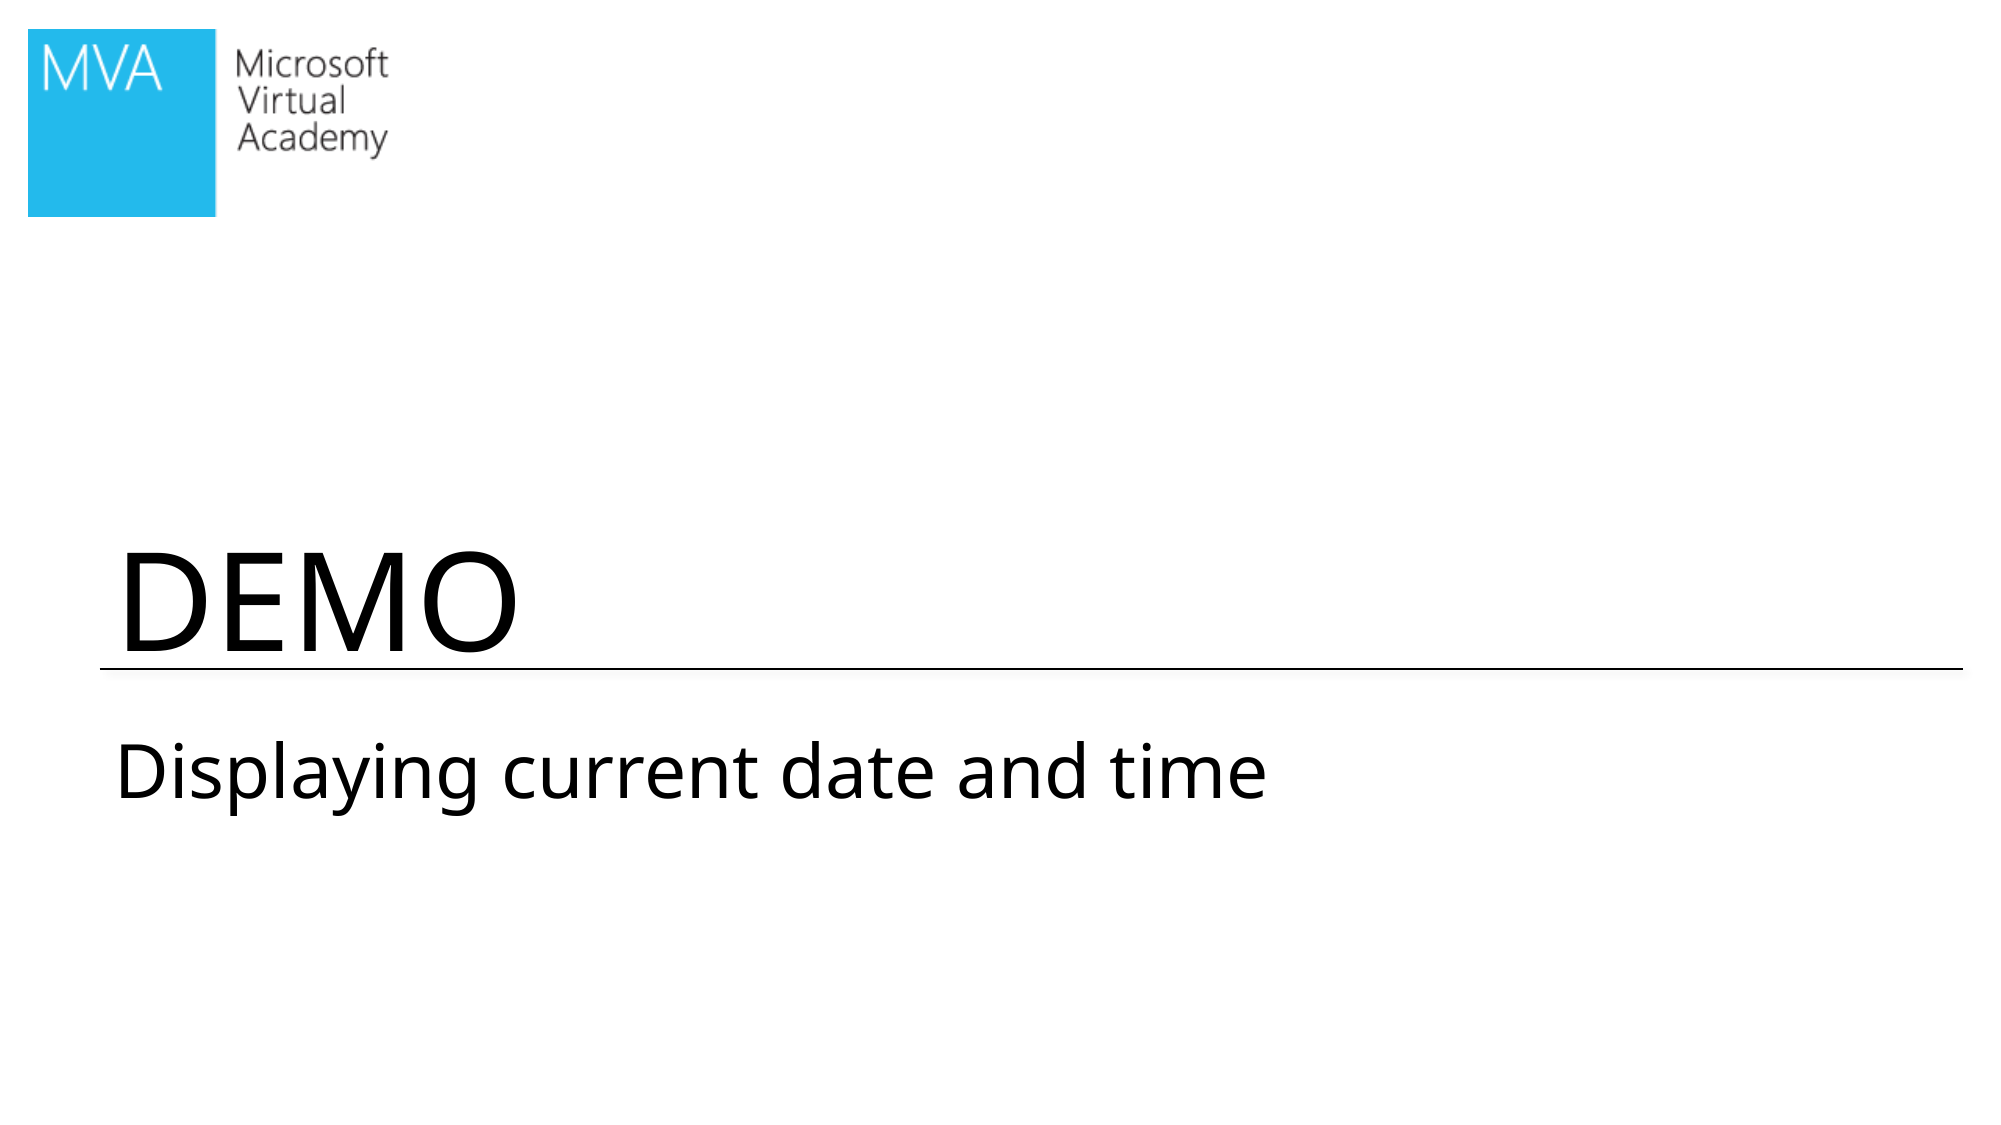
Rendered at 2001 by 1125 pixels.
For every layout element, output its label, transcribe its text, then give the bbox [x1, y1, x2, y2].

picture [28, 29, 497, 217]
title Displaying current date and time [99, 733, 1976, 1009]
